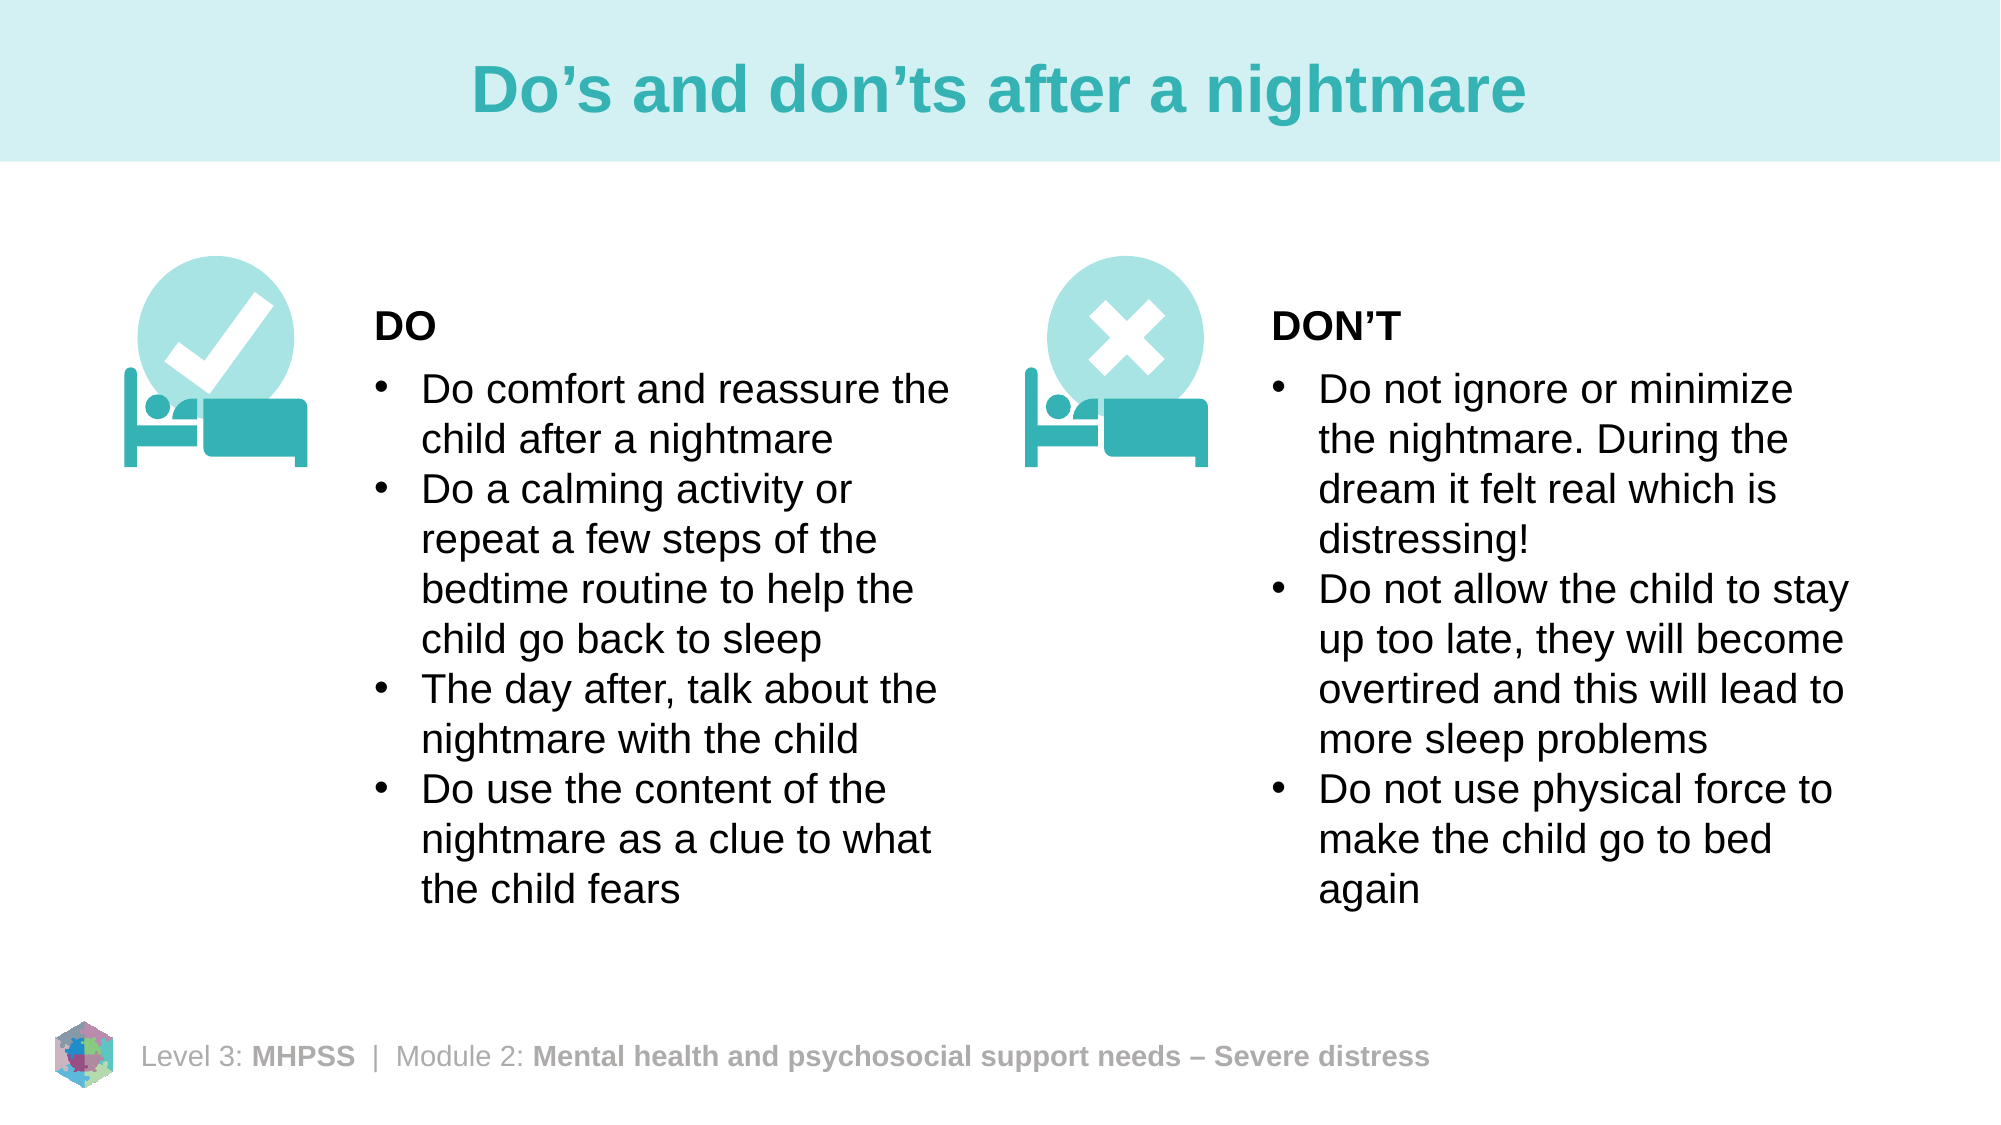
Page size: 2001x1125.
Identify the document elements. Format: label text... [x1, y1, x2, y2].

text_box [124, 367, 308, 468]
text_box DO Do comfort and reassure the child after a nightmare Do a calming activity or repeat a few steps of the bedtime routine to help the child go back to sleep The day after, talk about the nightmare with the child Do use the content of the nightmare as a clue to what the child fears [359, 291, 996, 920]
text_box DON’T Do not ignore or minimize the nightmare. During the dream it felt real which is distressing! Do not allow the child to stay up too late, they will become overtired and this will lead to more sleep problems Do not use physical force to make the child go to bed again [1256, 291, 1879, 920]
title Do’s and don’ts after a nightmare [137, 19, 1863, 163]
picture [55, 1021, 113, 1088]
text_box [137, 255, 295, 365]
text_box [1045, 255, 1209, 367]
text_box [1024, 367, 1209, 468]
